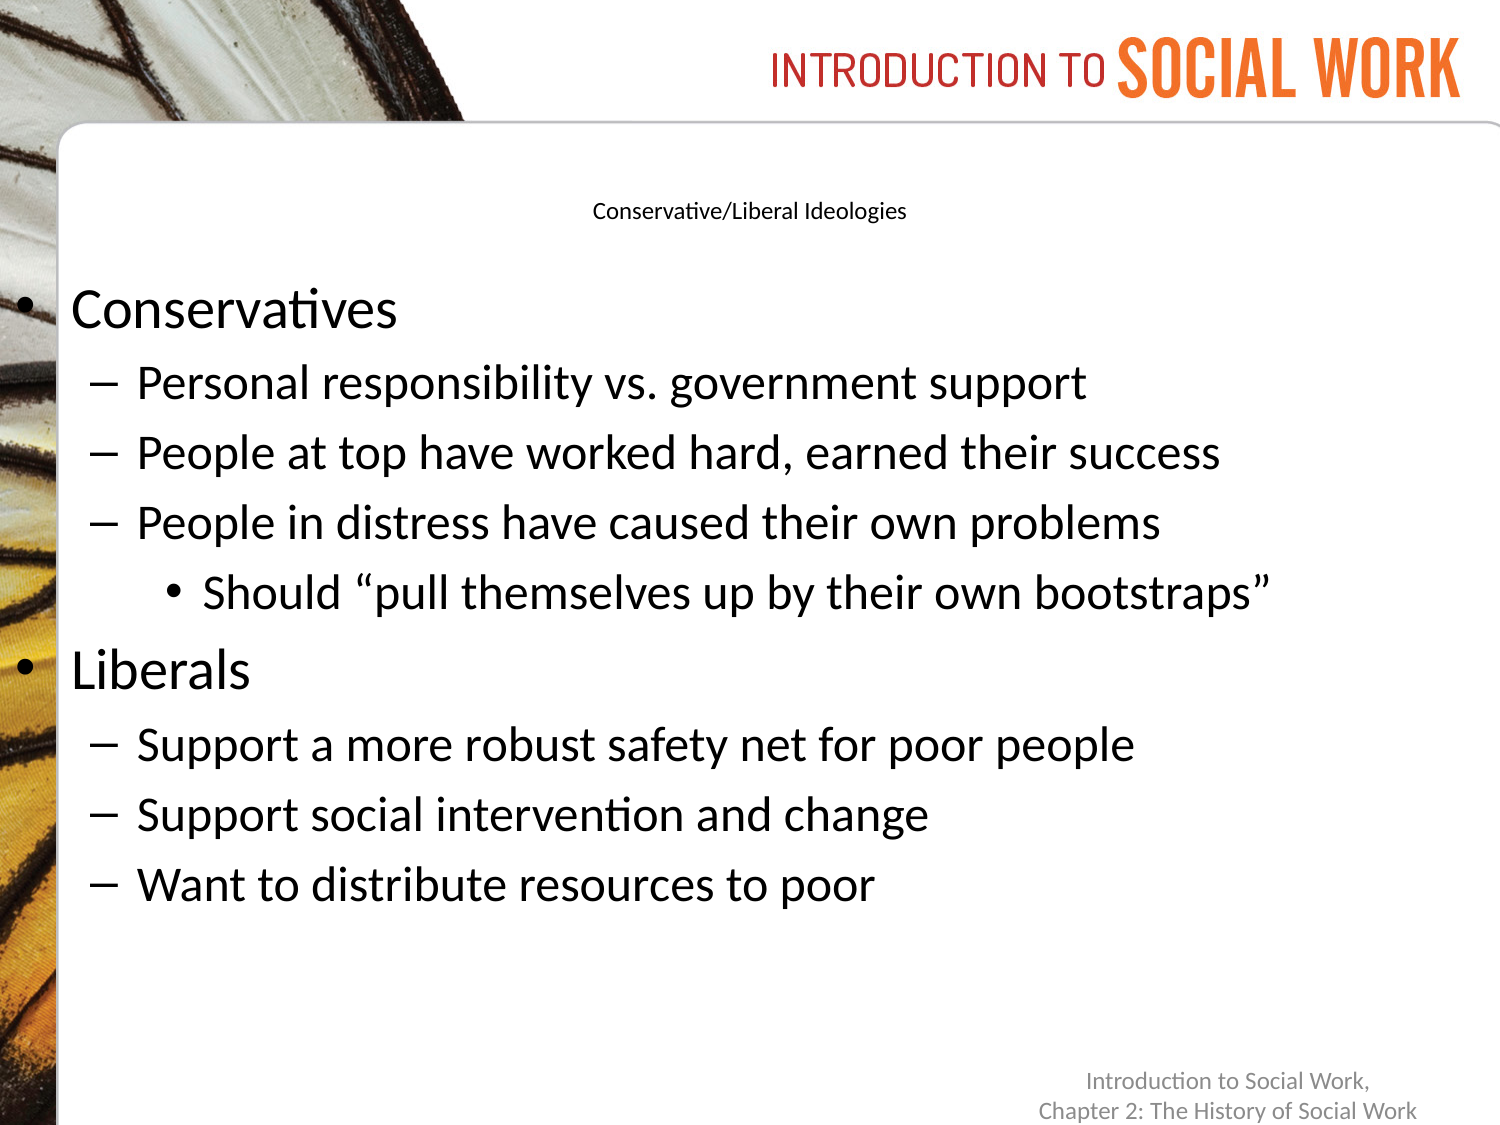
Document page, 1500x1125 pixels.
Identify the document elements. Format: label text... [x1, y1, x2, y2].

footer Introduction to Social Work, Chapter 2: The History of Social Work [987, 1065, 1475, 1125]
picture [0, 0, 1500, 1125]
list Conservatives Personal responsibility vs. government support People at top have worked hard, earned their success People in distress have caused their own problems Should “pull themselves up by their own bootstraps” Liberals Support a more robust safety net for poor people Support social intervention and change Want to distribute resources to poor [0, 262, 1463, 1038]
title Conservative/Liberal Ideologies [75, 187, 1425, 233]
